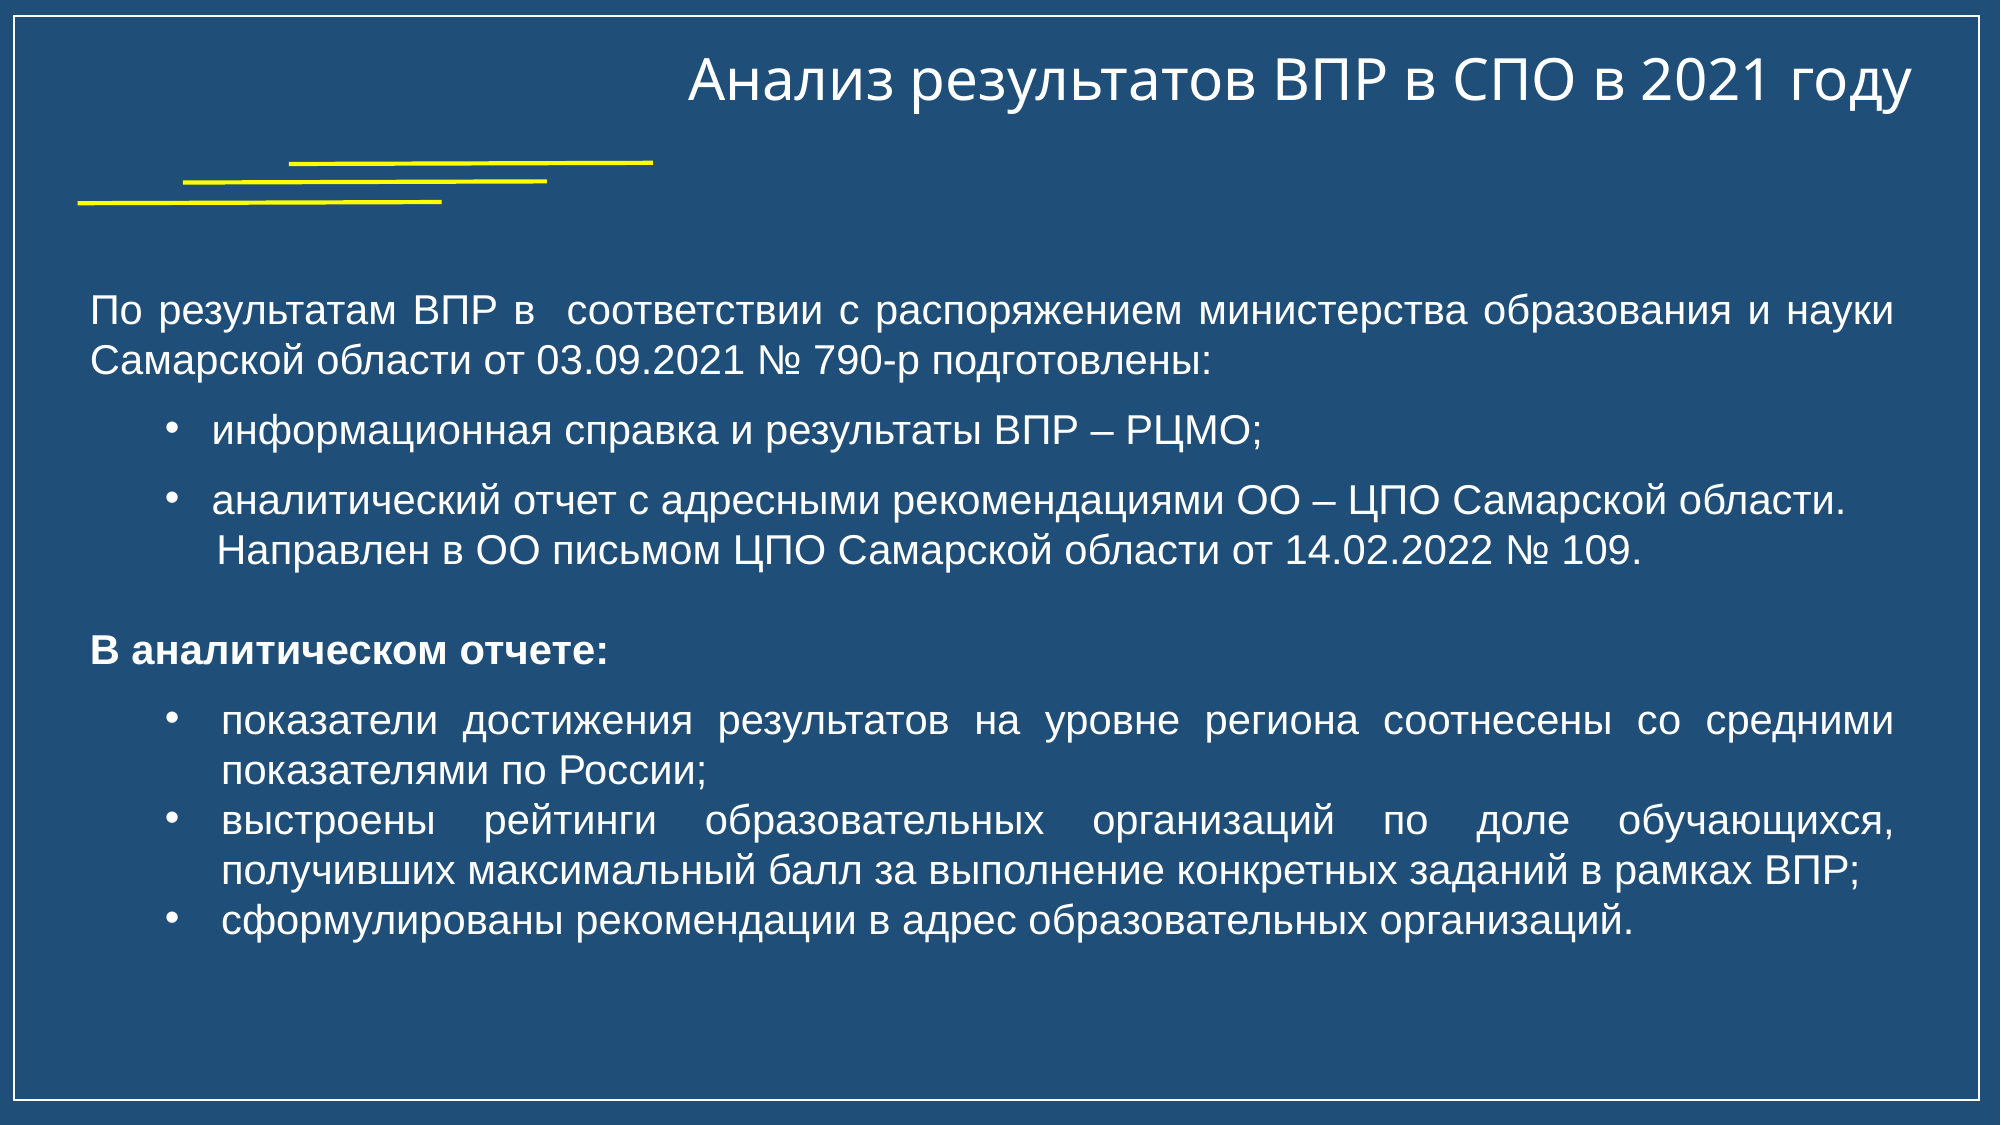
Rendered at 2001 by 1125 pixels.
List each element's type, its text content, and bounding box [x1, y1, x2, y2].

text_box По результатам ВПР в соответствии с распоряжением министерства образования и науки Самарской области от 03.09.2021 № 790-р подготовлены: информационная справка и результаты ВПР – РЦМО; аналитический отчет с адресными рекомендациями ОО – ЦПО Самарской области. Направлен в ОО письмом ЦПО Самарской области от 14.02.2022 № 109. В аналитическом отчете: показатели достижения результатов на уровне региона соотнесены со средними показателями по России; выстроены рейтинги образовательных организаций по доле обучающихся, получивших максимальный балл за выполнение конкретных заданий в рамках ВПР; сформулированы рекомендации в адрес образовательных организаций. [75, 275, 1910, 1000]
text_box Анализ результатов ВПР в СПО в 2021 году [77, 34, 1928, 120]
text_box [82, 127, 649, 239]
text_box [13, 15, 1980, 1101]
